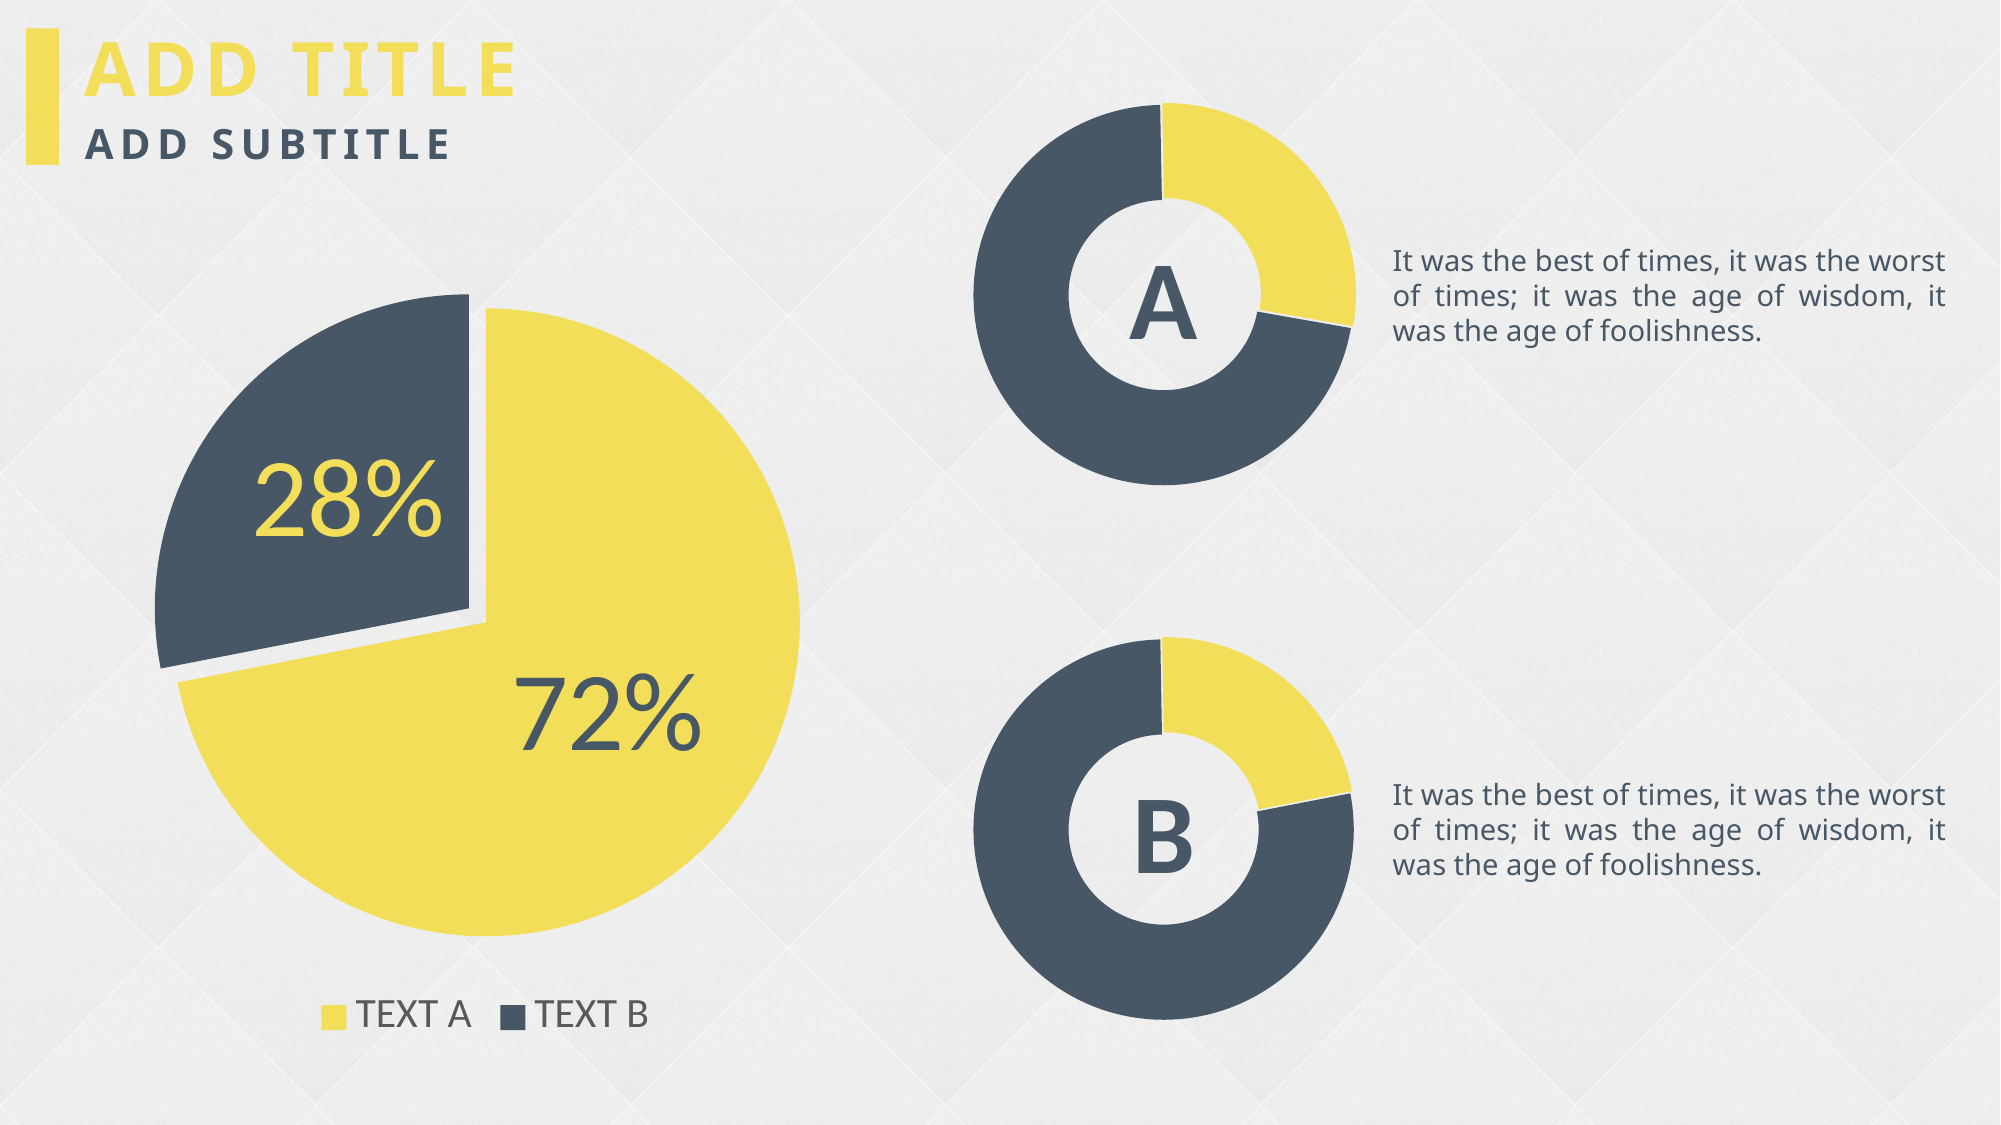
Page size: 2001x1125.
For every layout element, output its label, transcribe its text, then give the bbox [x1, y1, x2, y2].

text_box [846, 94, 1481, 497]
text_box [846, 628, 1481, 1031]
text_box It was the best of times, it was the worst of times; it was the age of wisdom, it was the age of foolishness. [1481, 234, 1961, 355]
chart [0, 260, 1055, 1048]
picture [0, 0, 2001, 1125]
text_box It was the best of times, it was the worst of times; it was the age of wisdom, it was the age of foolishness. [1481, 769, 1961, 889]
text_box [26, 14, 592, 177]
